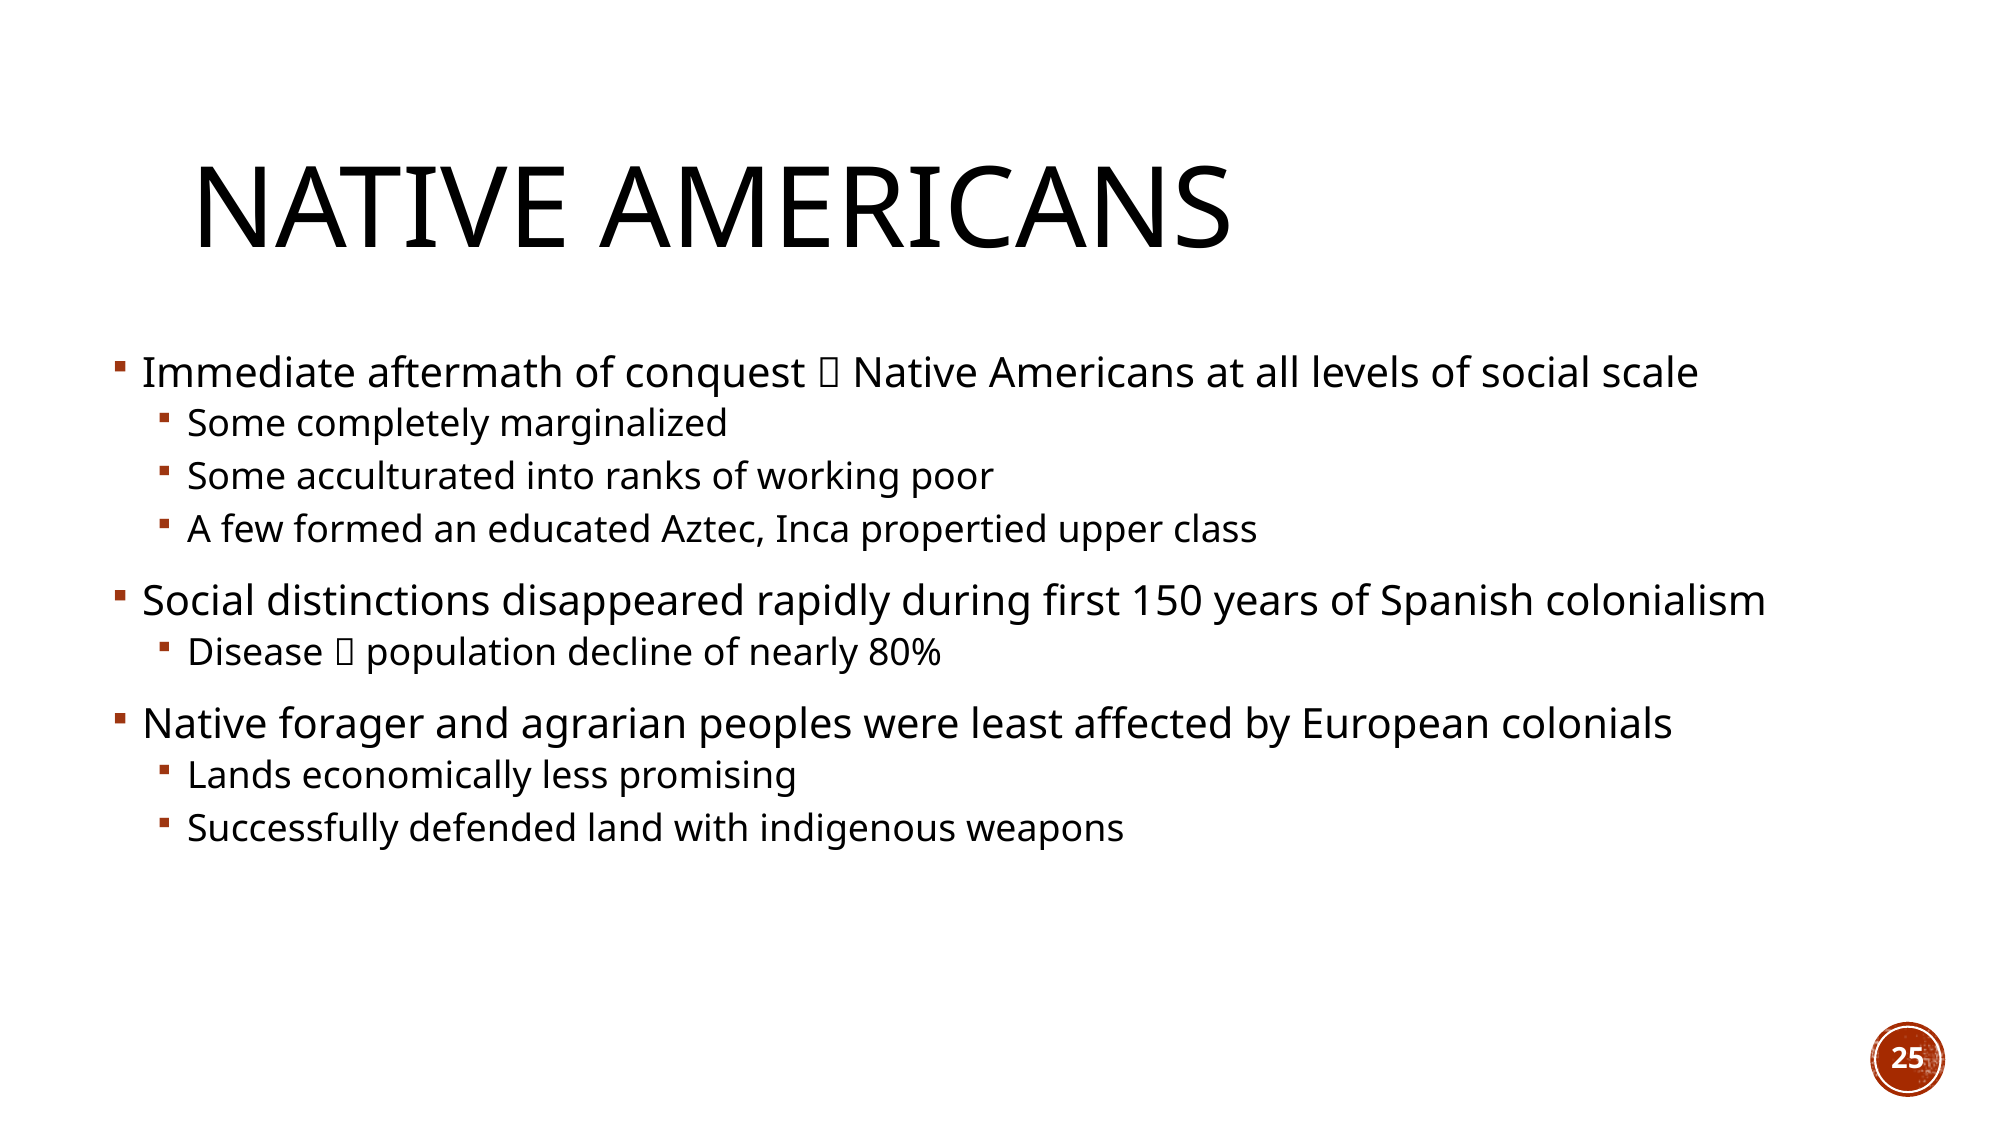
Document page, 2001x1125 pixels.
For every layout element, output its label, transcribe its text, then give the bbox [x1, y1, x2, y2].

slide_number 25 [1855, 1028, 1961, 1089]
title Native Americans [175, 79, 1826, 343]
list Immediate aftermath of conquest  Native Americans at all levels of social scale Some completely marginalized Some acculturated into ranks of working poor A few formed an educated Aztec, Inca propertied upper class Social distinctions disappeared rapidly during first 150 years of Spanish colonialism Disease  population decline of nearly 80% Native forager and agrarian peoples were least affected by European colonials Lands economically less promising Successfully defended land with indigenous weapons [97, 343, 1878, 876]
